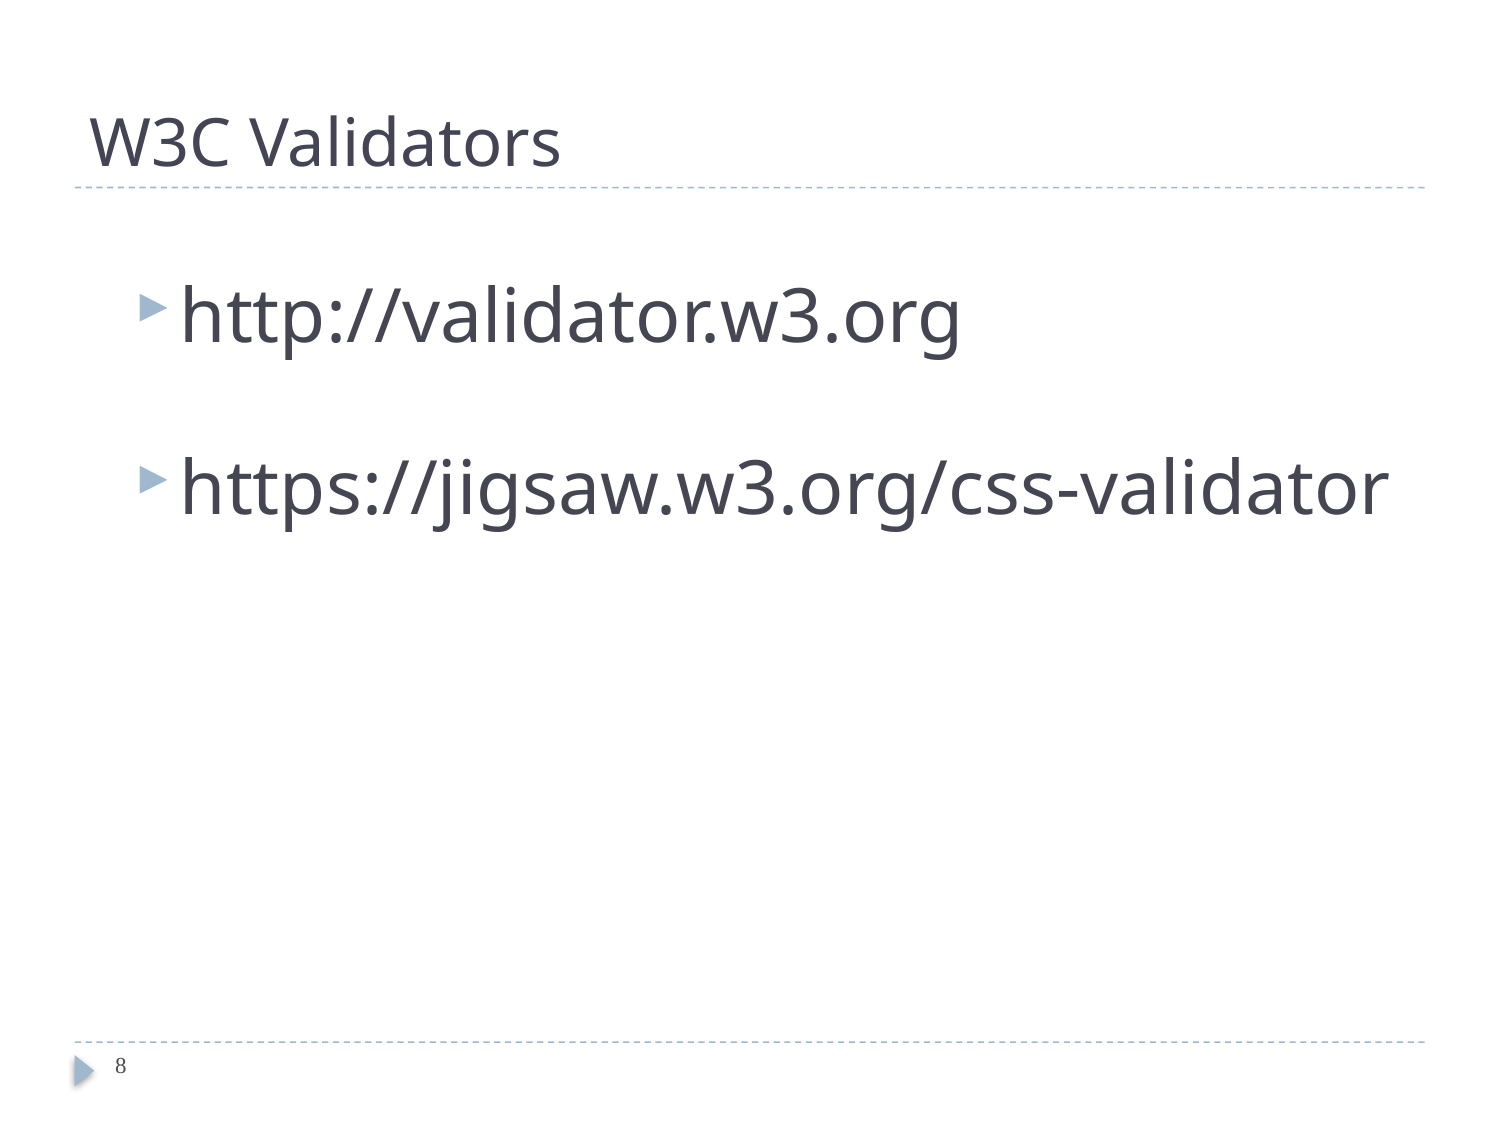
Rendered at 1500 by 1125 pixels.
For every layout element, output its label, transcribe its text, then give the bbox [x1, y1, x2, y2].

list http://validator.w3.org https://jigsaw.w3.org/css-validator [75, 200, 1425, 1010]
slide_number 8 [100, 1042, 426, 1103]
title W3C Validators [75, 24, 1425, 188]
